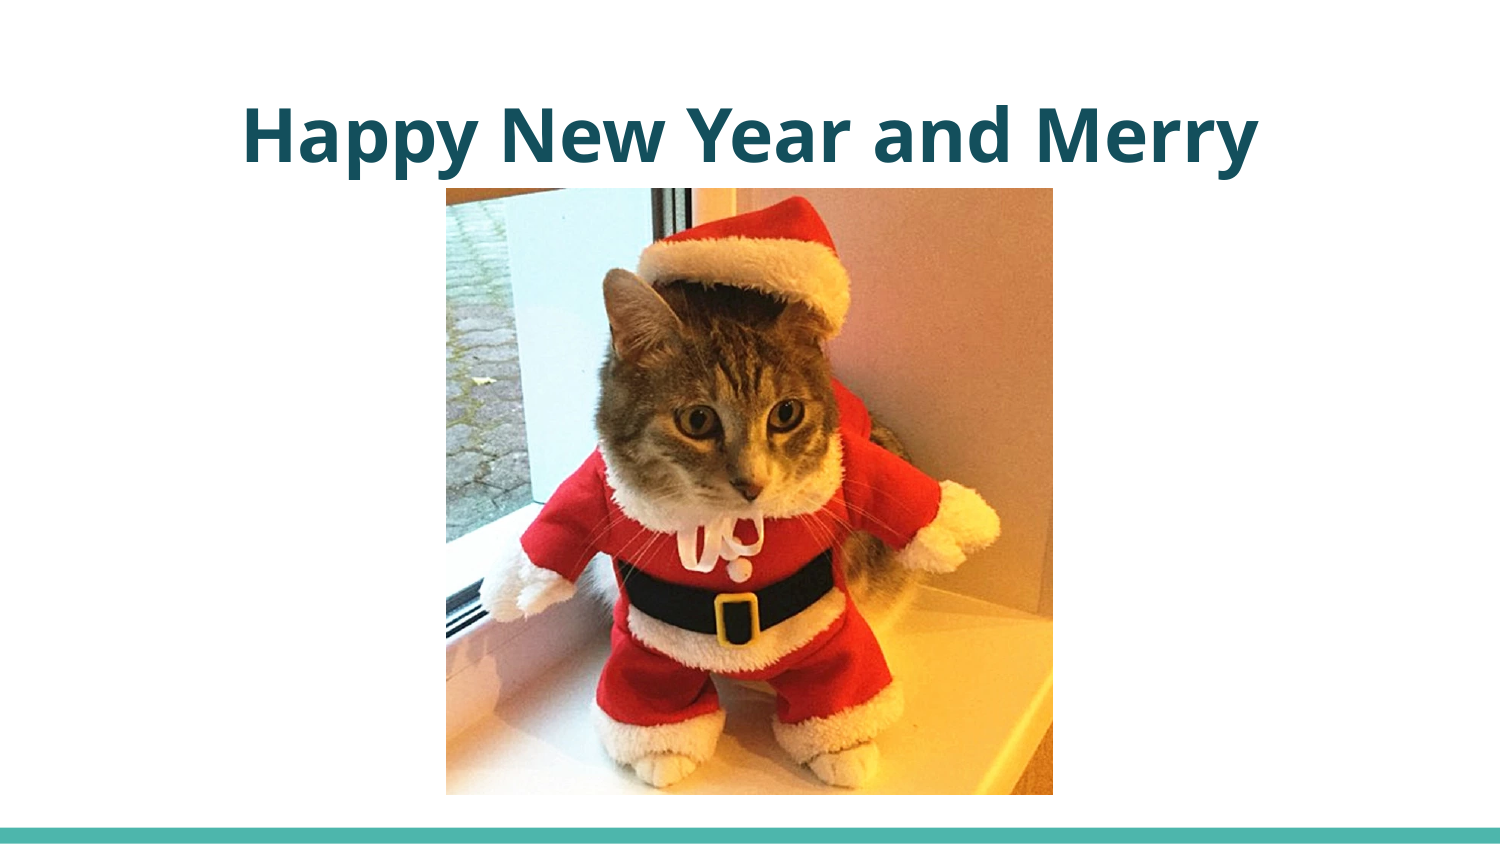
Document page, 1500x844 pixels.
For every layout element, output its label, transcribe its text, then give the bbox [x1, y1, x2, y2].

title Happy New Year and Merry Christmas [51, 72, 1449, 189]
picture [446, 188, 1054, 796]
